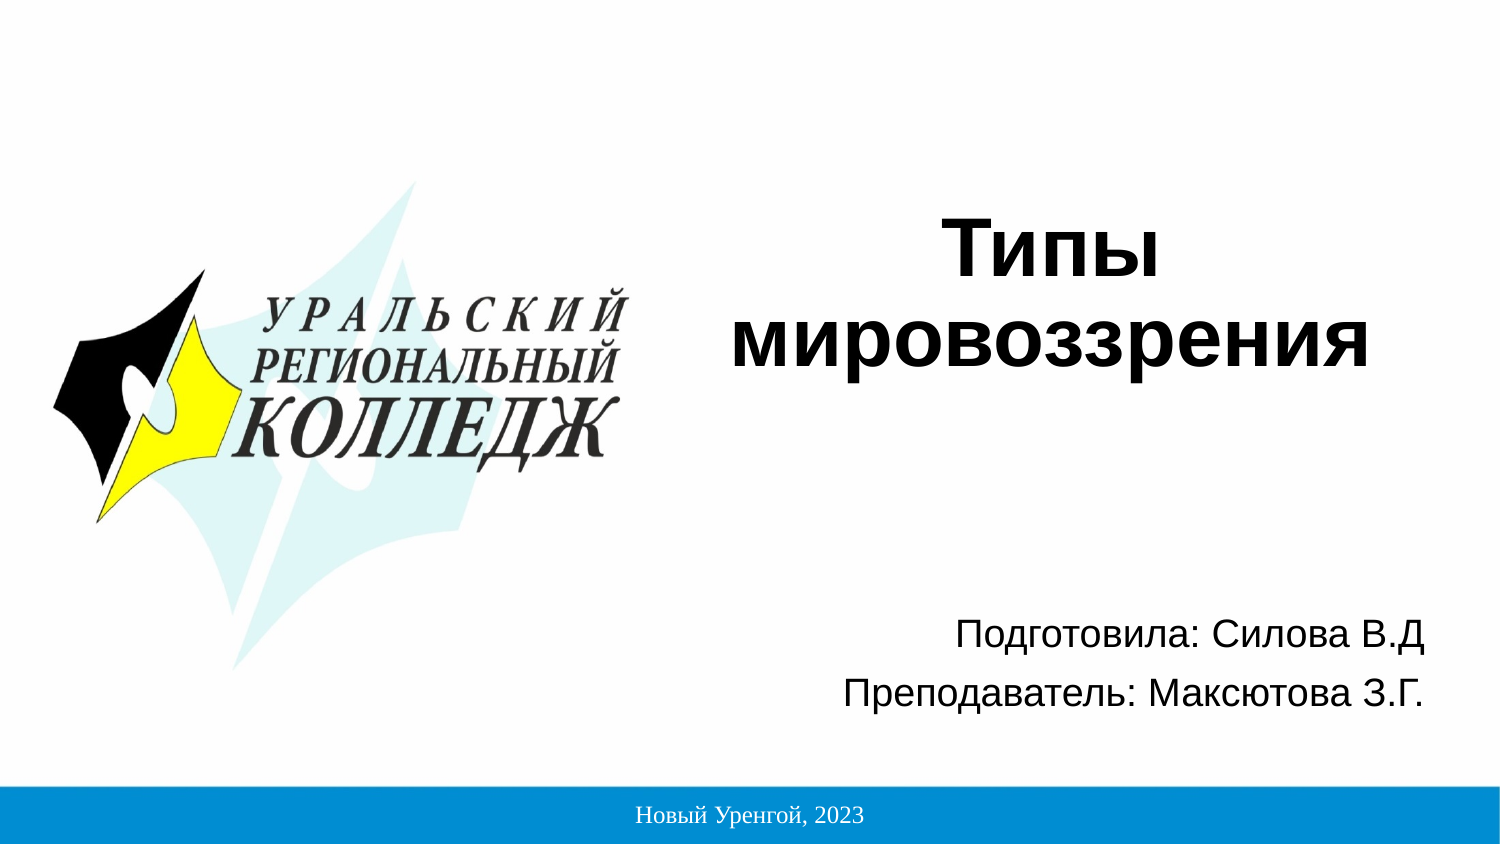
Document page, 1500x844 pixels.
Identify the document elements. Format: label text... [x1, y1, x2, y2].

text_box Новый Уренгой, 2023 [187, 790, 1313, 836]
picture [0, 0, 1500, 787]
title Типы мировоззрения [665, 53, 1437, 536]
subtitle Подготовила: Силова В.Д Преподаватель: Максютова З.Г. [537, 562, 1438, 766]
